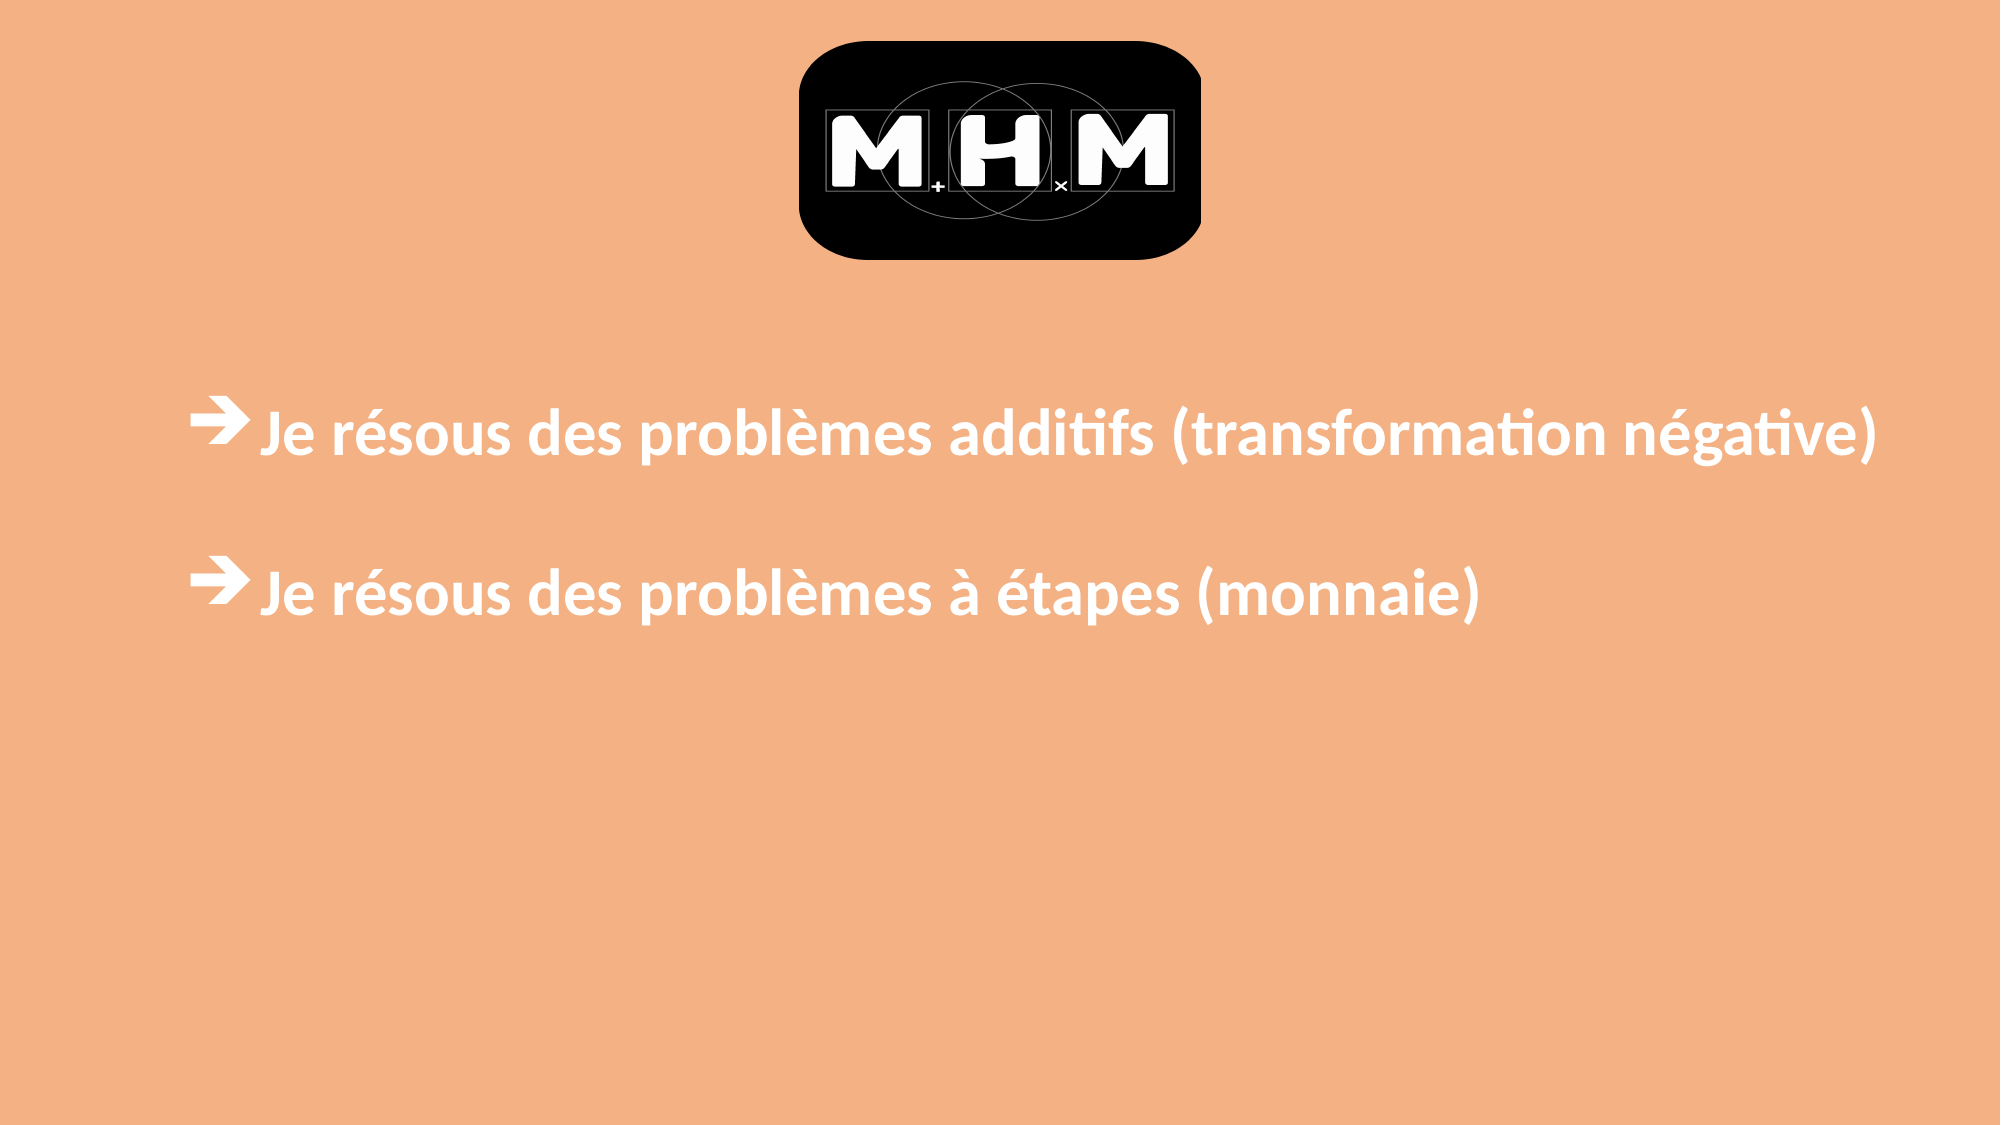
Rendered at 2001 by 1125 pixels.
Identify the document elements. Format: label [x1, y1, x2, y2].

text_box [0, 0, 2000, 1125]
